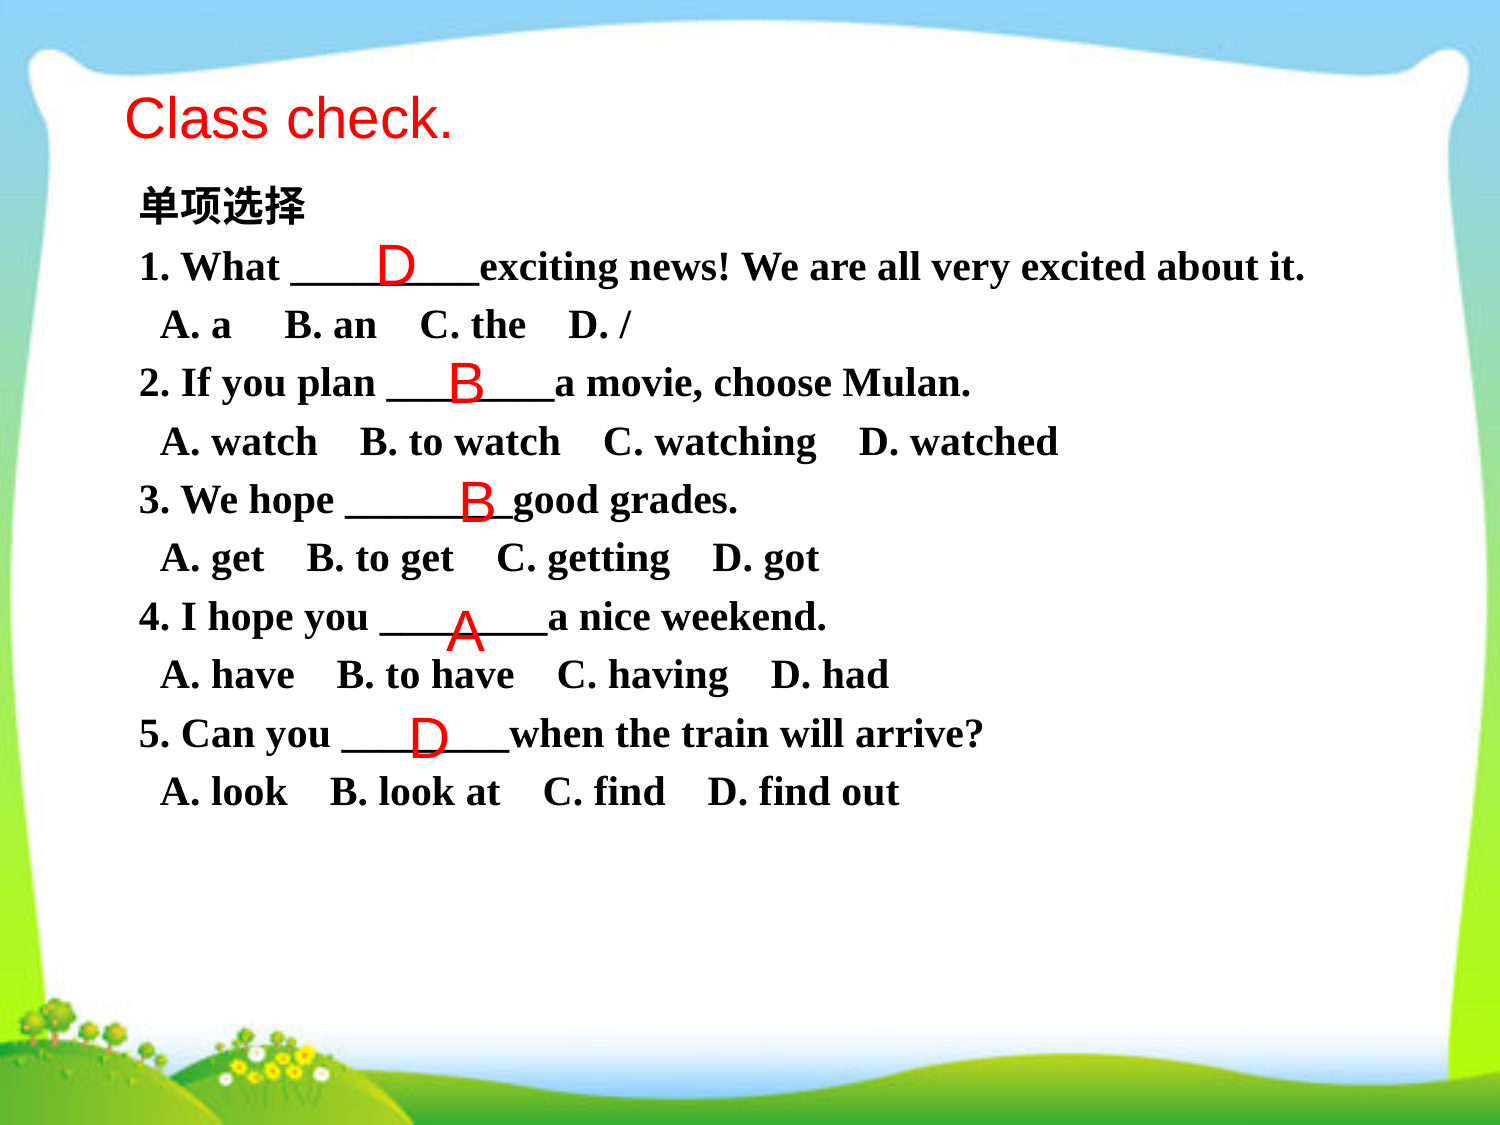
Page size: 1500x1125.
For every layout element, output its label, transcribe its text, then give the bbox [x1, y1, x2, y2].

text_box D [394, 692, 466, 778]
text_box D [360, 220, 433, 305]
text_box Class check. [109, 72, 471, 158]
text_box B [443, 456, 512, 541]
text_box A [431, 586, 500, 671]
picture [0, 0, 1500, 1125]
text_box B [432, 338, 502, 423]
list 单项选择 1. What _________exciting news! We are all very excited about it. A. a B. an C. the D. / 2. If you plan ________a movie, choose Mulan. A. watch B. to watch C. watching D. watched 3. We hope ________good grades. A. get B. to get C. getting D. got 4. I hope you ________a nice weekend. A. have B. to have C. having D. had 5. Can you ________when the train will arrive? A. look B. look at C. find D. find out [123, 172, 1474, 916]
